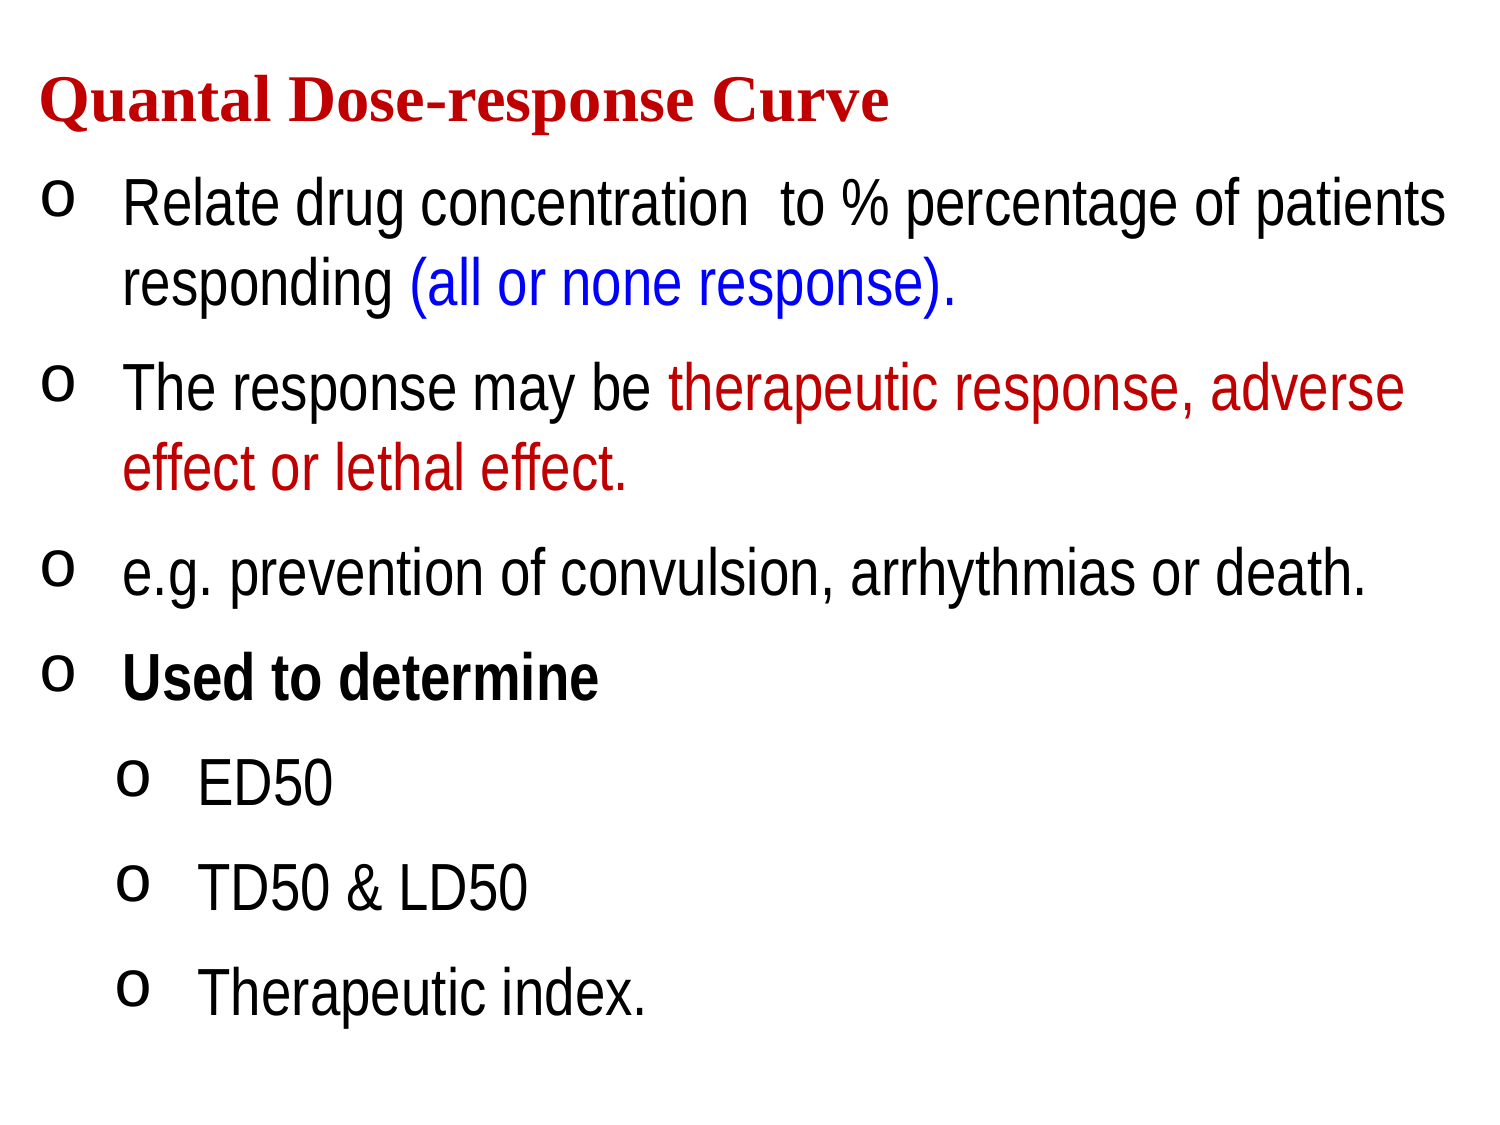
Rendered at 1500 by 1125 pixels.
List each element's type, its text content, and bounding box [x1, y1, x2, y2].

text_box Quantal Dose-response Curve Relate drug concentration to % percentage of patients responding (all or none response). The response may be therapeutic response, adverse effect or lethal effect. e.g. prevention of convulsion, arrhythmias or death. Used to determine ED50 TD50 & LD50 Therapeutic index. [23, 46, 1477, 1037]
